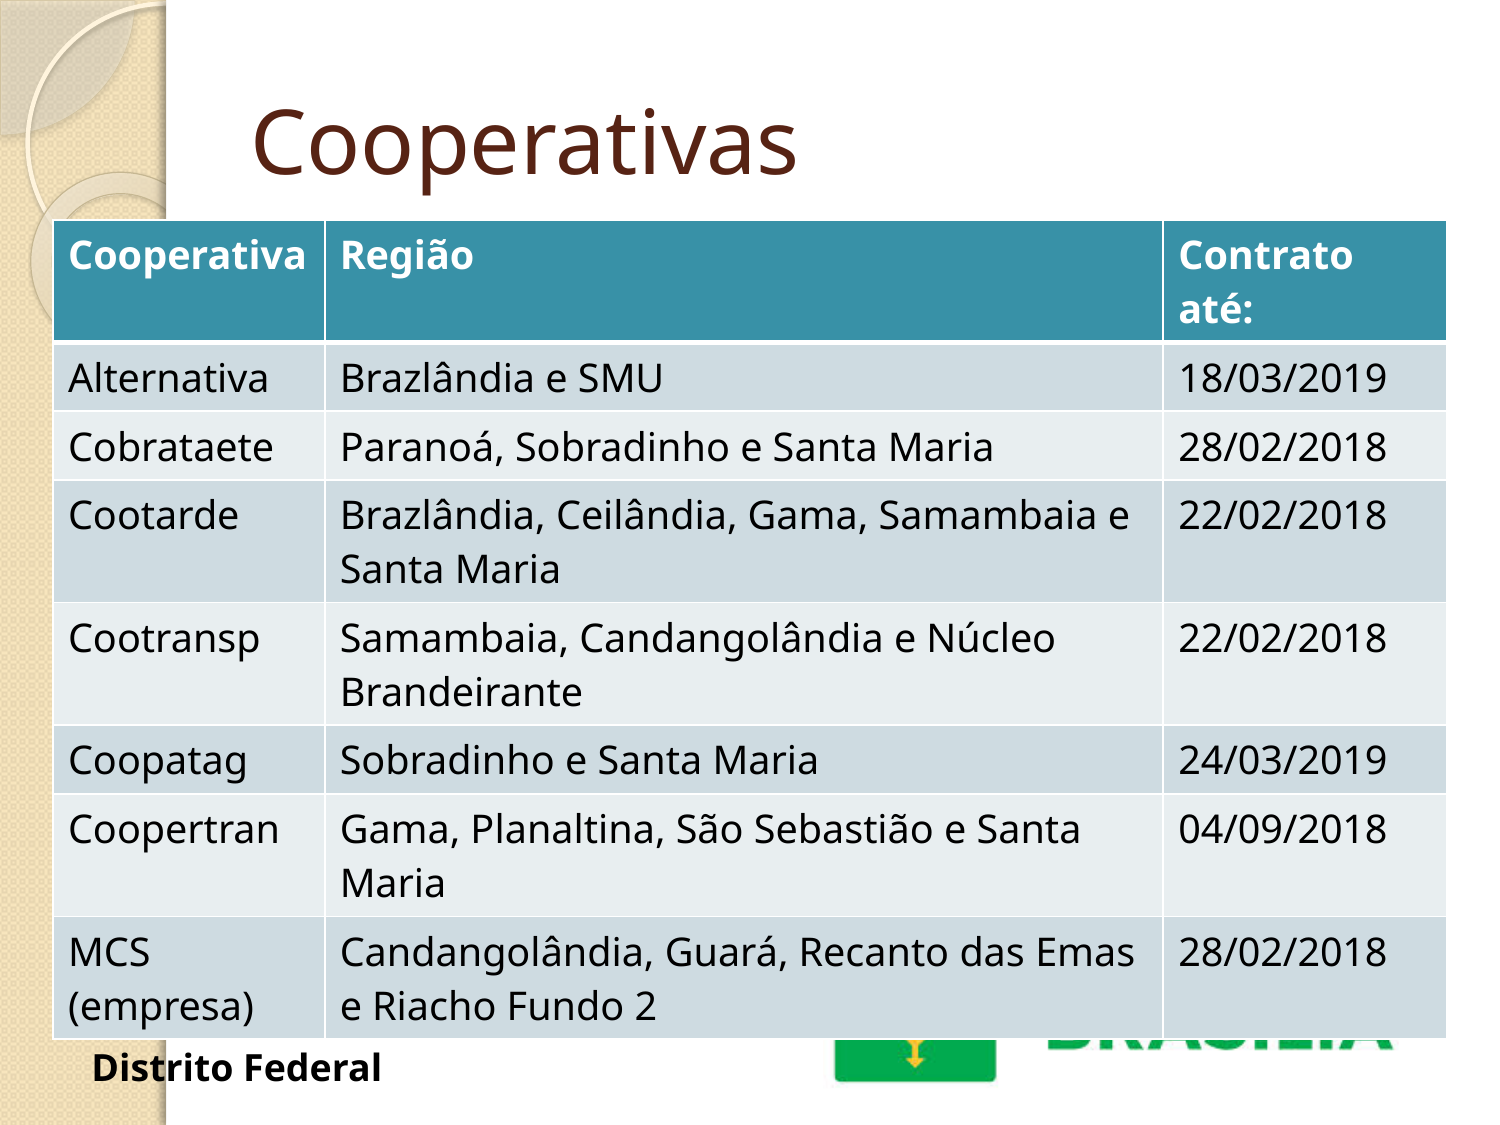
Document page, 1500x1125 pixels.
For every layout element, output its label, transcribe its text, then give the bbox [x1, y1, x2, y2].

table_cell Cootransp [54, 603, 324, 724]
table_header Cooperativa [54, 221, 324, 340]
table_cell Brazlândia, Ceilândia, Gama, Samambaia e Santa Maria [326, 481, 1162, 602]
table_cell MCS (empresa) [54, 917, 324, 1038]
table_cell 28/02/2018 [1164, 412, 1446, 479]
table_cell Sobradinho e Santa Maria [326, 726, 1162, 793]
table_cell Alternativa [54, 345, 324, 410]
table_cell 18/03/2019 [1164, 345, 1446, 410]
table_cell 22/02/2018 [1164, 481, 1446, 602]
picture [823, 1040, 1424, 1118]
table_cell 24/03/2019 [1164, 726, 1446, 793]
table_cell 04/09/2018 [1164, 795, 1446, 916]
table_cell Candangolândia, Guará, Recanto das Emas e Riacho Fundo 2 [326, 917, 1162, 1038]
table_cell Cobrataete [54, 412, 324, 479]
table_cell Gama, Planaltina, São Sebastião e Santa Maria [326, 795, 1162, 916]
table_cell 28/02/2018 [1164, 917, 1446, 1038]
table_header Região [326, 221, 1162, 340]
table_cell Coopertran [54, 795, 324, 916]
title Cooperativas [235, 45, 1466, 233]
table_header Contrato até: [1164, 221, 1446, 340]
table_cell Samambaia, Candangolândia e Núcleo Brandeirante [326, 603, 1162, 724]
table_cell Brazlândia e SMU [326, 345, 1162, 410]
table_cell Cootarde [54, 481, 324, 602]
table_cell Paranoá, Sobradinho e Santa Maria [326, 412, 1162, 479]
table_cell 22/02/2018 [1164, 603, 1446, 724]
table_cell Coopatag [54, 726, 324, 793]
